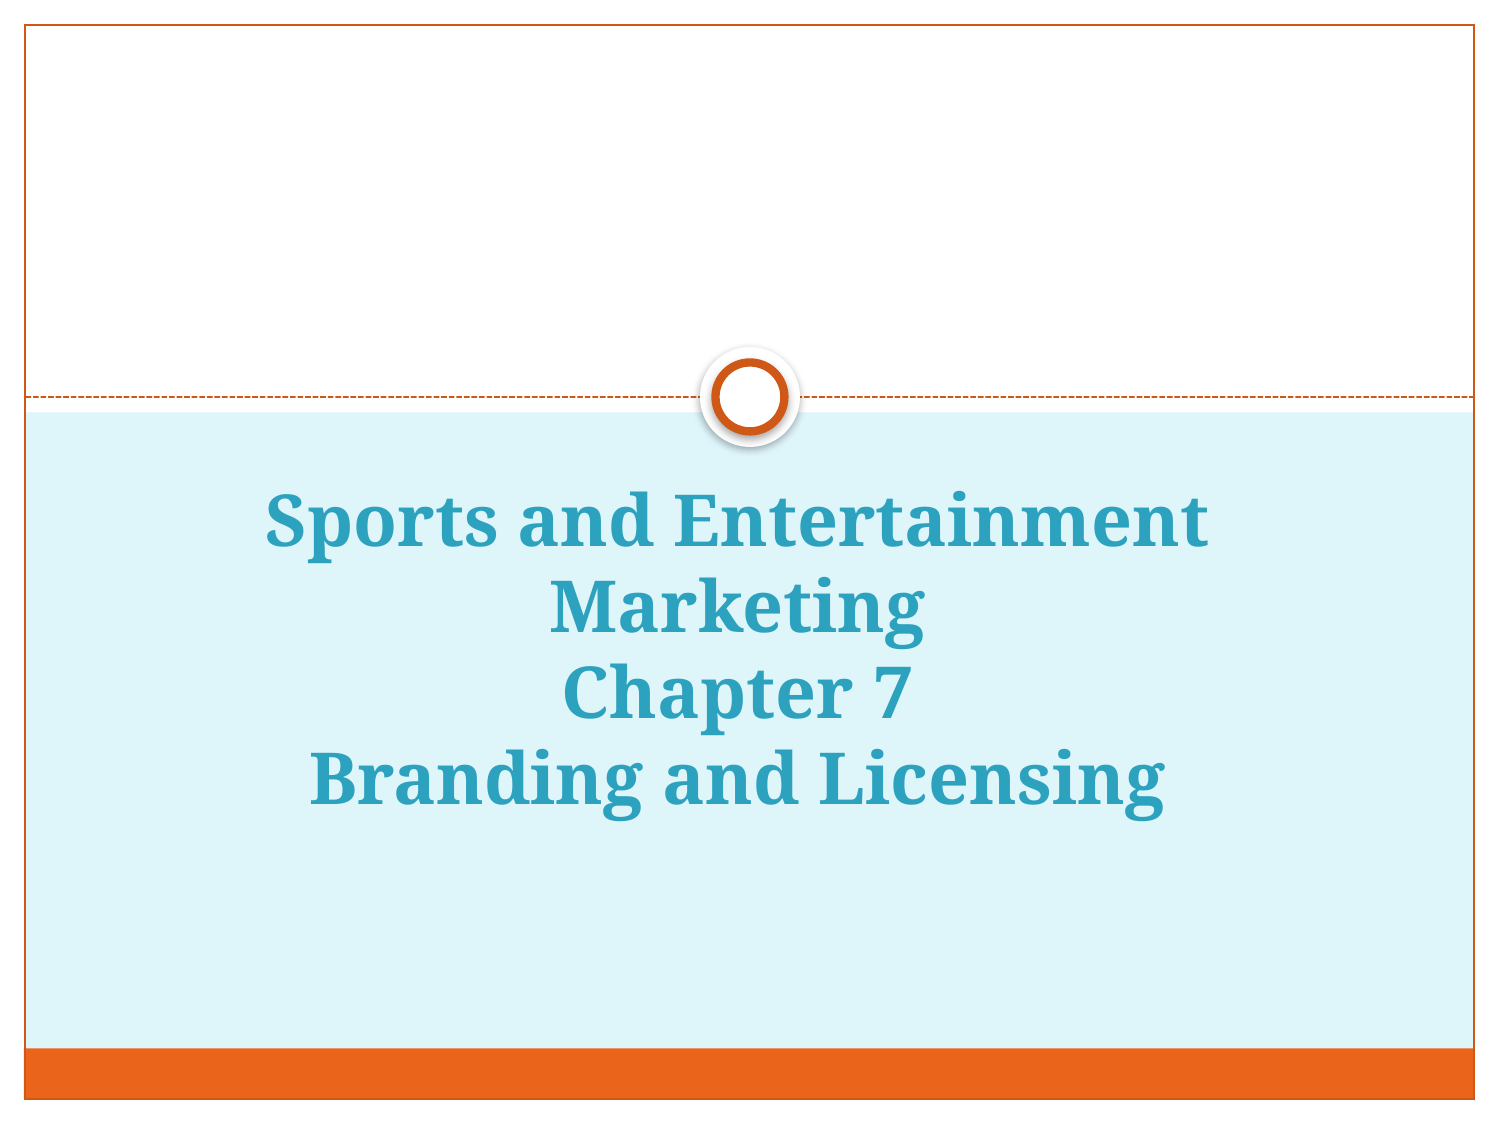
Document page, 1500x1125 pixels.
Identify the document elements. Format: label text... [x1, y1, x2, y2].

title Sports and Entertainment Marketing Chapter 7 Branding and Licensing [99, 462, 1375, 913]
